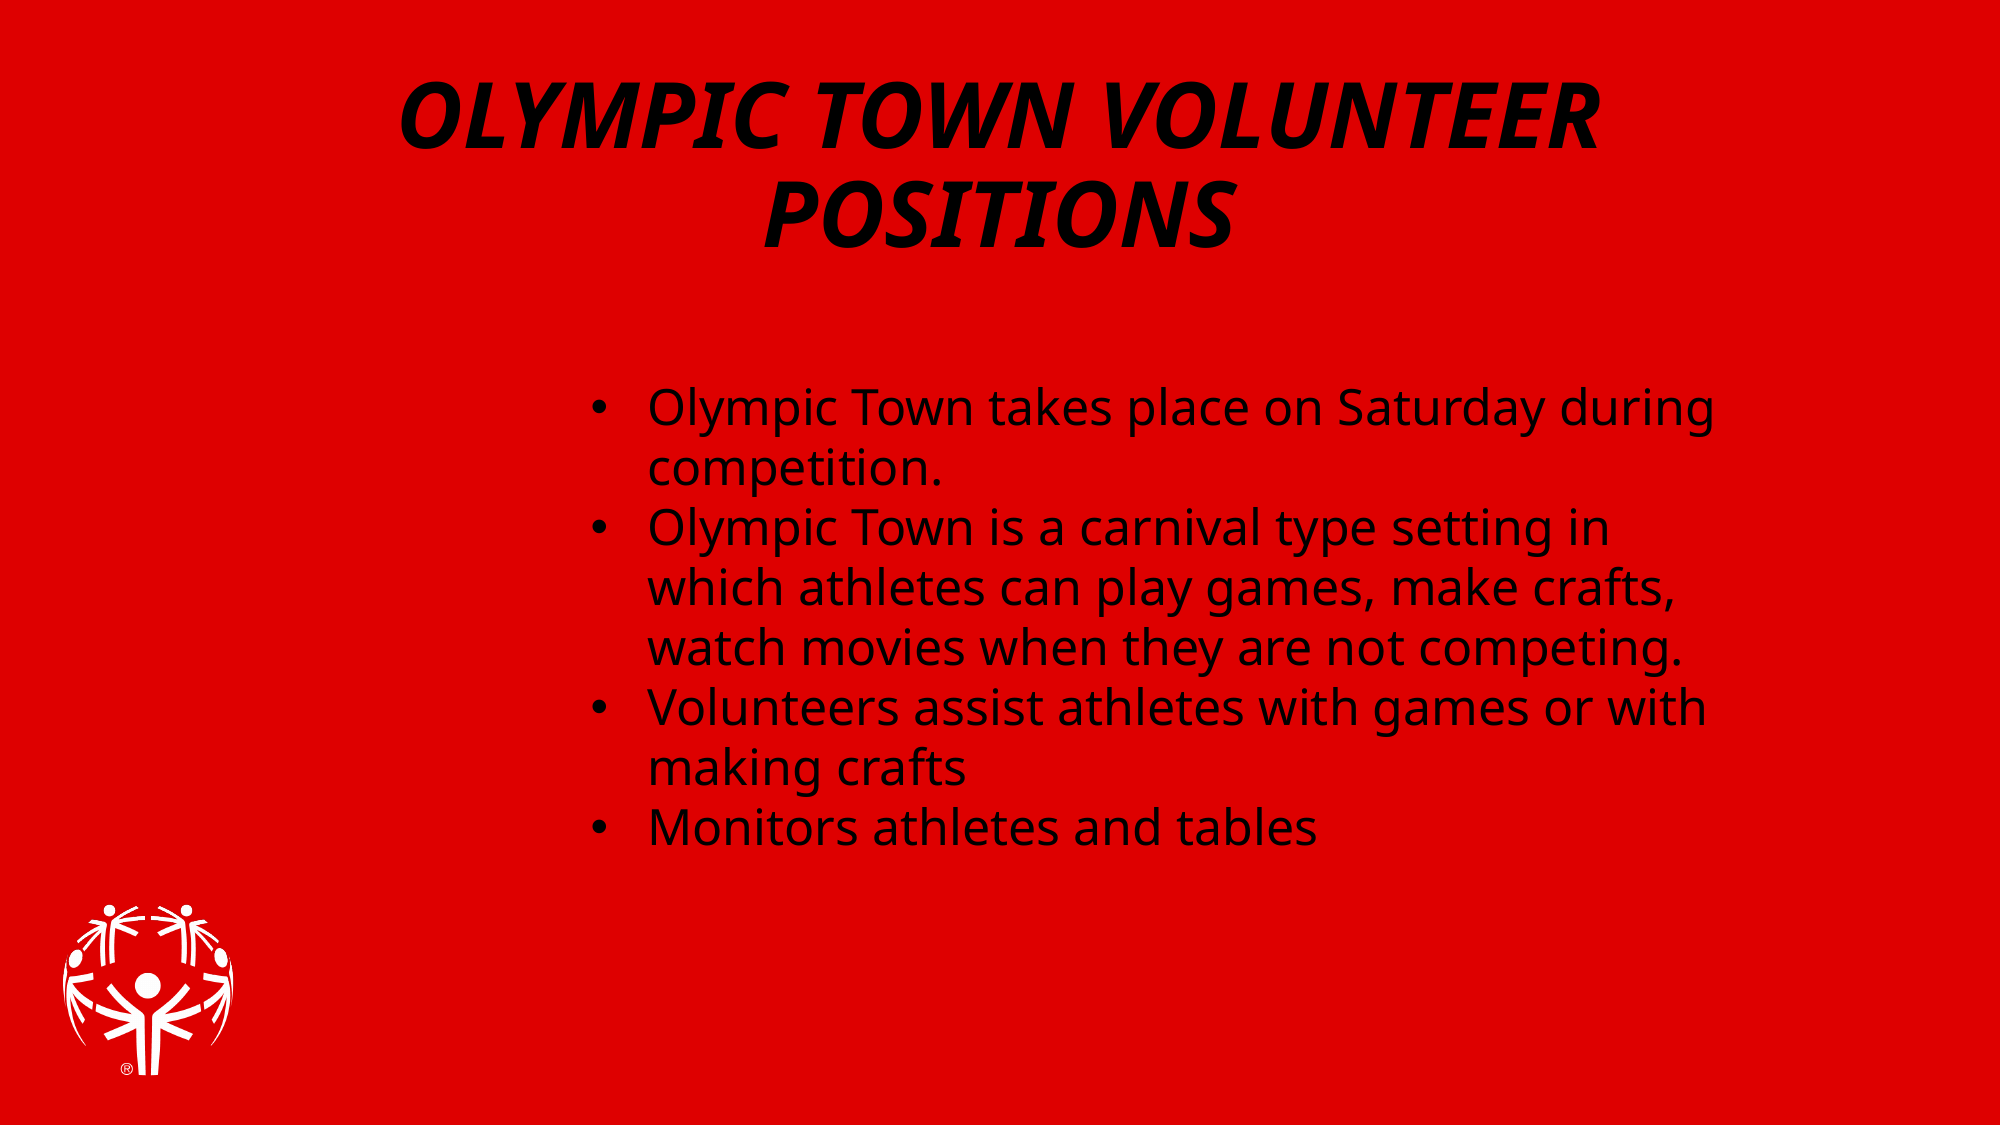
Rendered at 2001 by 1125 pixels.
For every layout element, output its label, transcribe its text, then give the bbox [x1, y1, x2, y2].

text_box Olympic Town takes place on Saturday during competition. Olympic Town is a carnival type setting in which athletes can play games, make crafts, watch movies when they are not competing. Volunteers assist athletes with games or with making crafts Monitors athletes and tables [575, 368, 1750, 864]
title OLYMPIC TOWN VOLUNTEER POSITIONS [137, 59, 1863, 278]
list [0, 881, 287, 1098]
